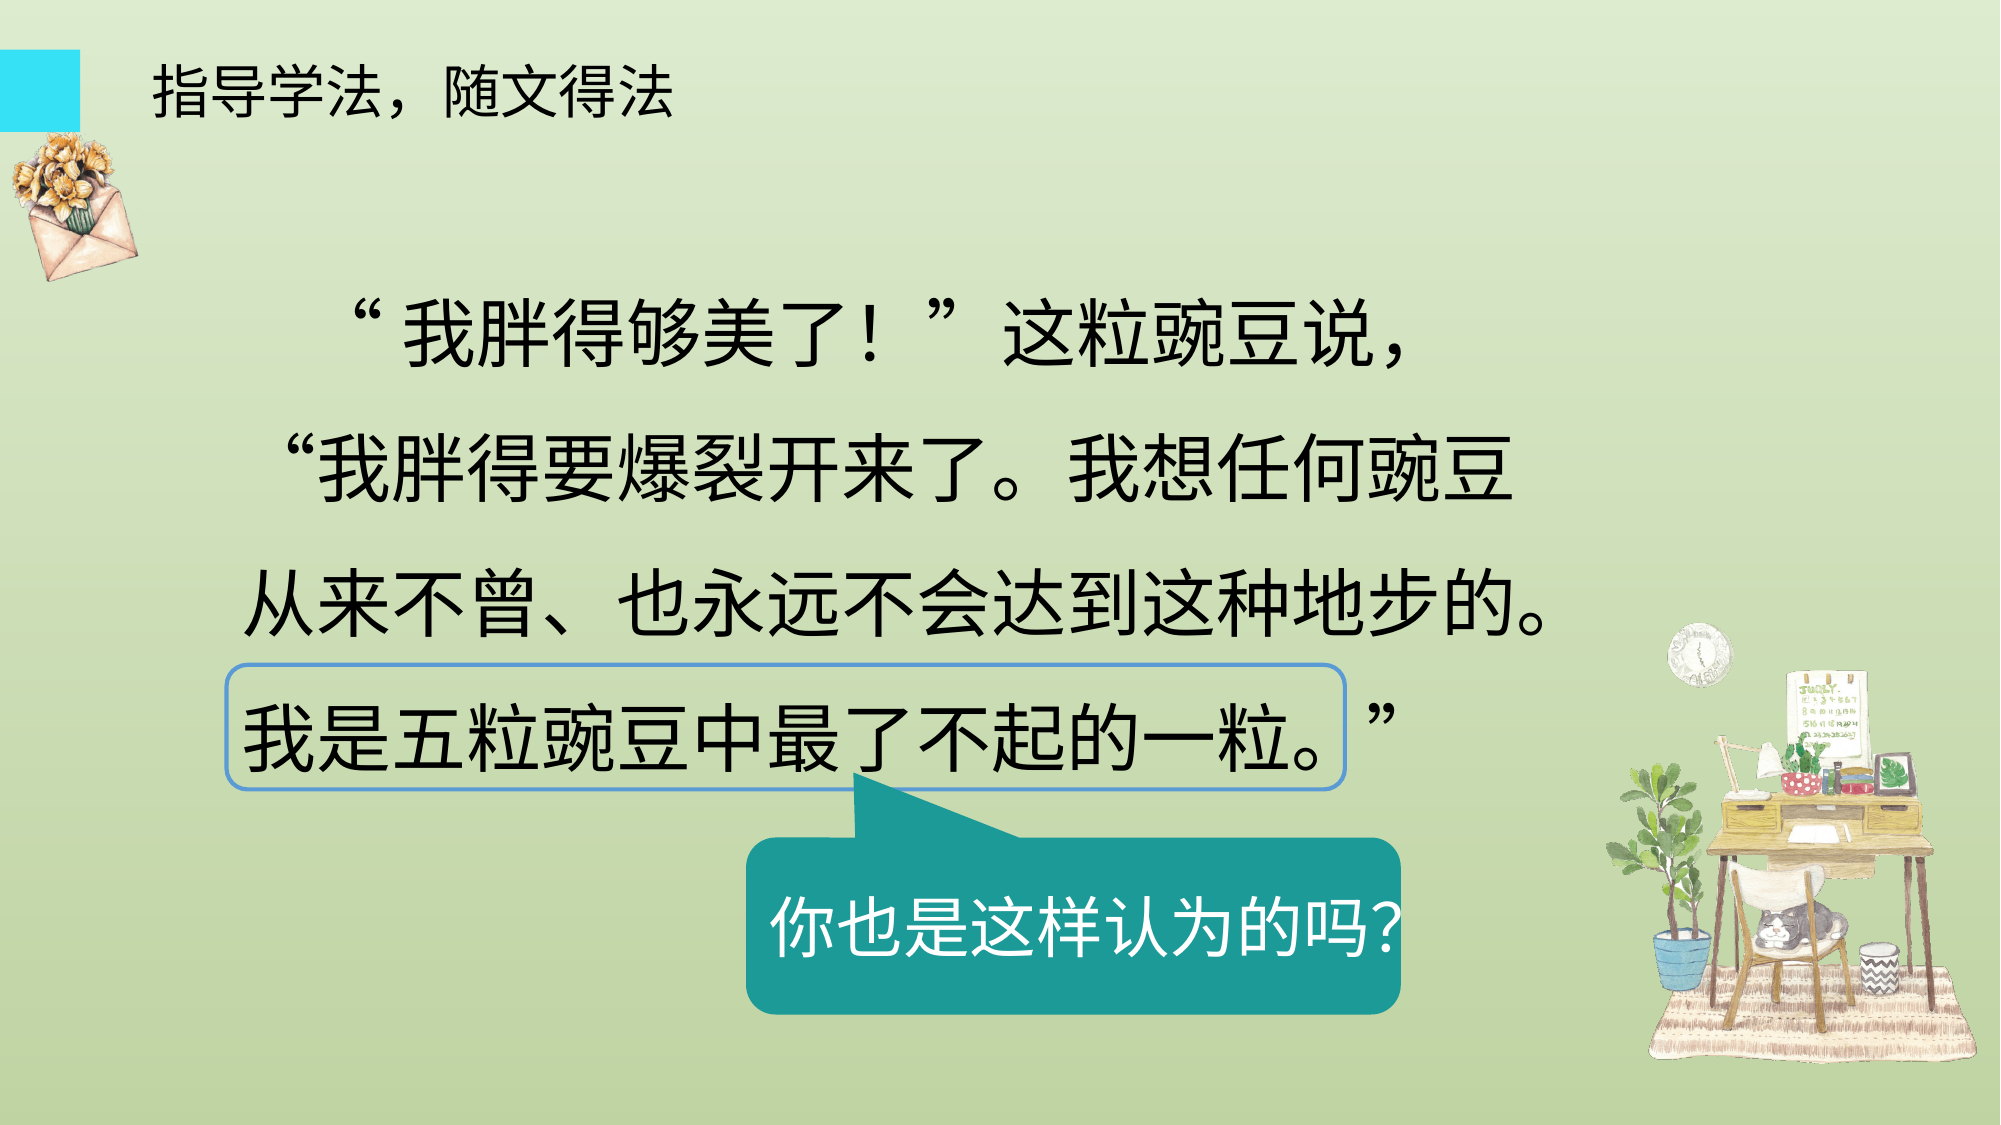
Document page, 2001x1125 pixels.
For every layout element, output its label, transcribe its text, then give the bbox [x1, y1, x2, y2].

text_box [225, 663, 1346, 791]
picture [0, 135, 172, 292]
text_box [0, 48, 694, 135]
text_box 你也是这样认为的吗？ [745, 771, 1402, 1016]
picture [1597, 606, 2000, 1069]
text_box “我胖得够美了！”这粒豌豆说，“我胖得要爆裂开来了。我想任何豌豆从来不曾、也永远不会达到这种地步的。我是五粒豌豆中最了不起的一粒。” [226, 233, 1549, 789]
